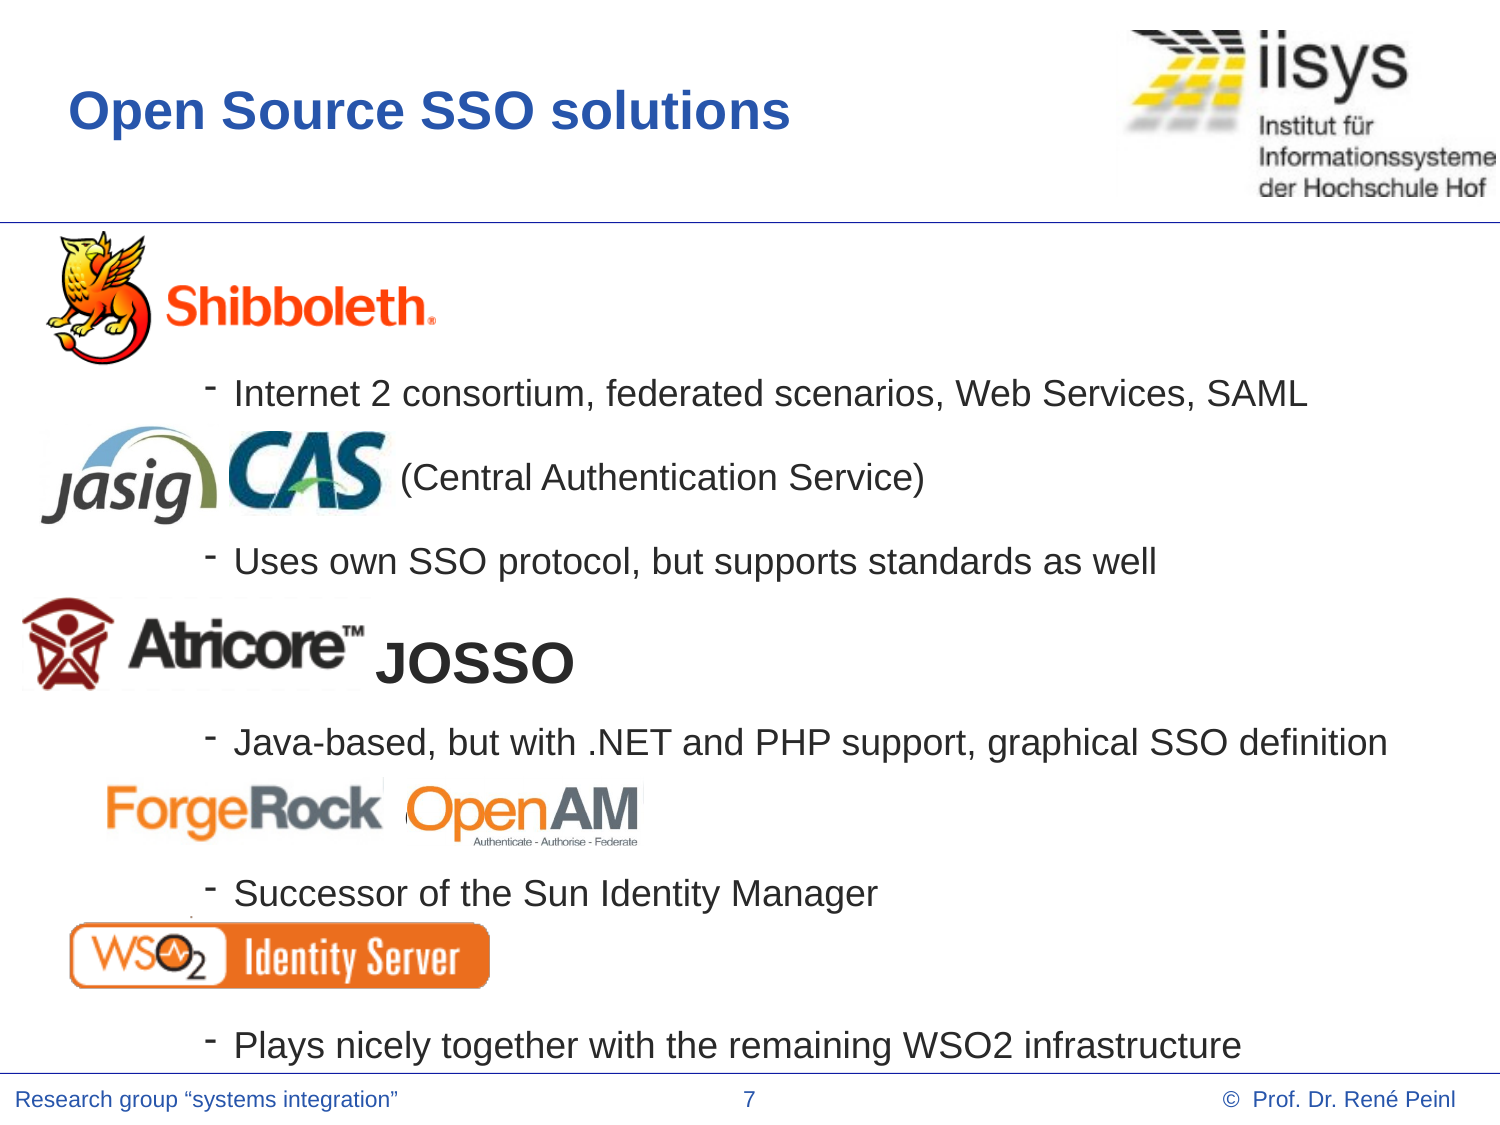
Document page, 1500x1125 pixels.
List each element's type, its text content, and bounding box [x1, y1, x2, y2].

picture [406, 775, 644, 847]
list Shibboleth Internet 2 consortium, federated scenarios, Web Services, SAML Jasig CAS (Central Authentication Service) Uses own SSO protocol, but supports standards as well Atricore JOSSO Java-based, but with .NET and PHP support, graphical SSO definition Forgerock OpenAM Successor of the Sun Identity Manager WSO2 Identity Server Plays nicely together with the remaining WSO2 infrastructure [159, 255, 1457, 1036]
picture [38, 423, 396, 528]
picture [29, 231, 454, 366]
picture [22, 597, 372, 691]
title Open Source SSO solutions [52, 30, 1139, 185]
picture [52, 914, 504, 999]
picture [1116, 0, 1500, 207]
picture [106, 777, 385, 846]
picture [233, 473, 239, 484]
